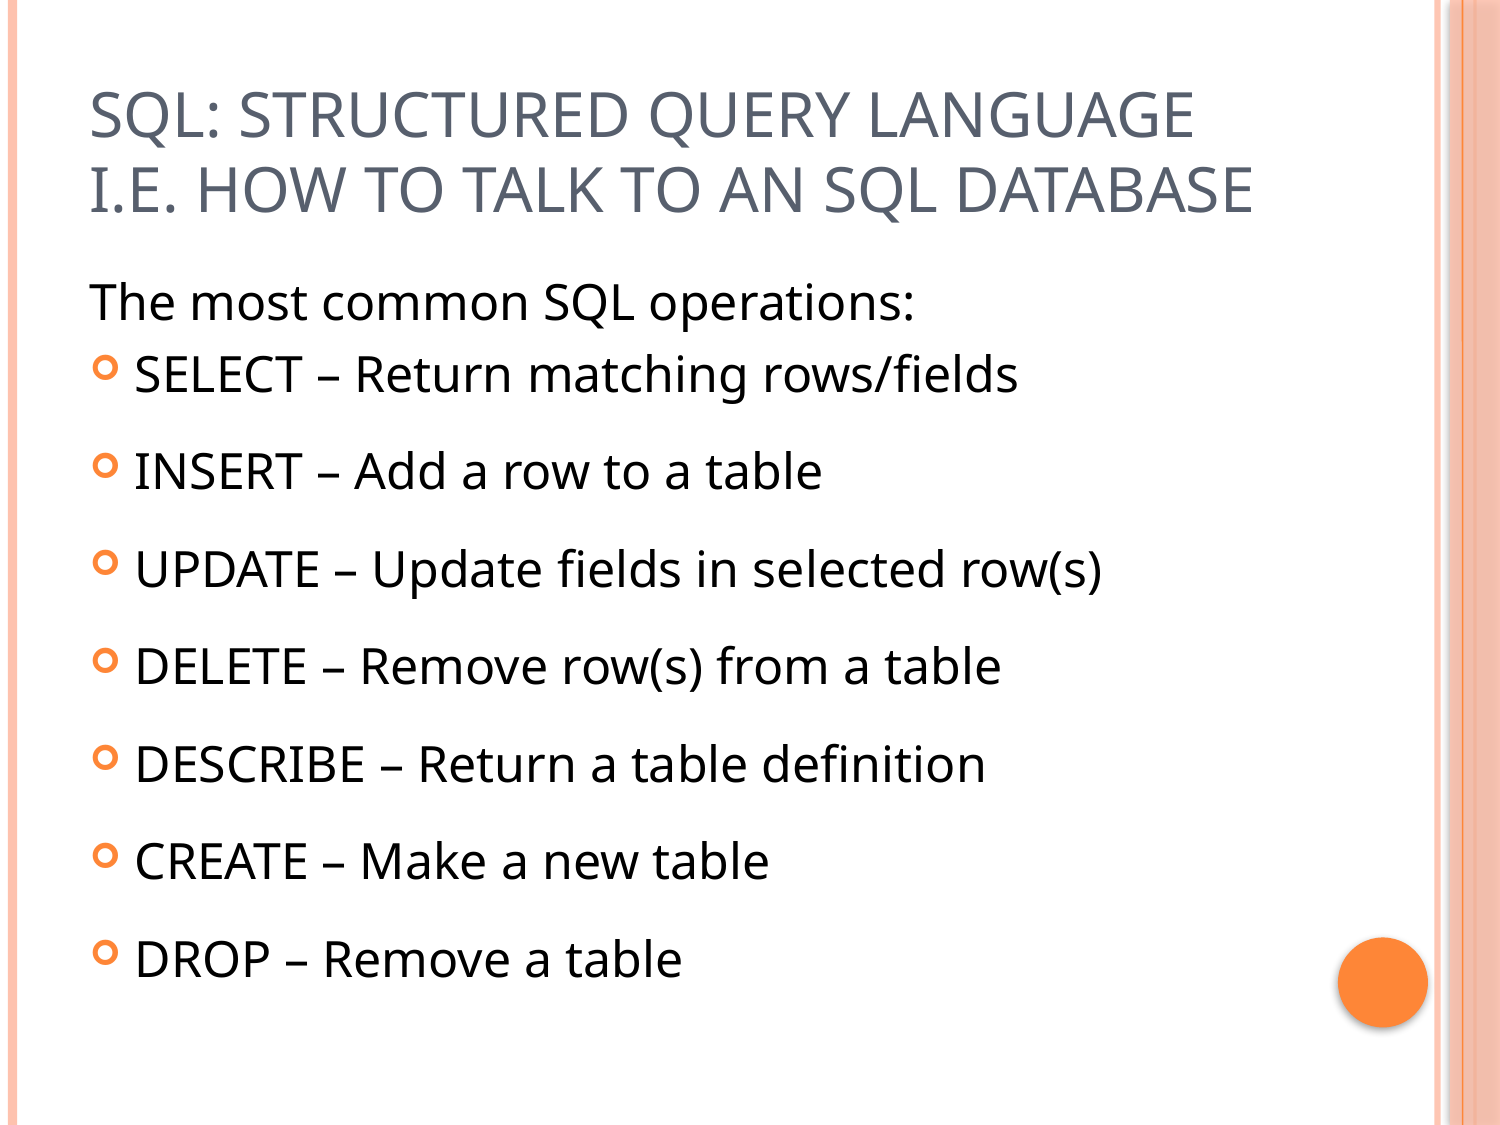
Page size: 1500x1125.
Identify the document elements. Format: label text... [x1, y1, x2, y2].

title SQL: Structured Query Language i.e. how to talk to an SQL database [75, 45, 1300, 233]
list The most common SQL operations: SELECT – Return matching rows/fields INSERT – Add a row to a table UPDATE – Update fields in selected row(s) DELETE – Remove row(s) from a table DESCRIBE – Return a table definition CREATE – Make a new table DROP – Remove a table [75, 262, 1300, 1062]
